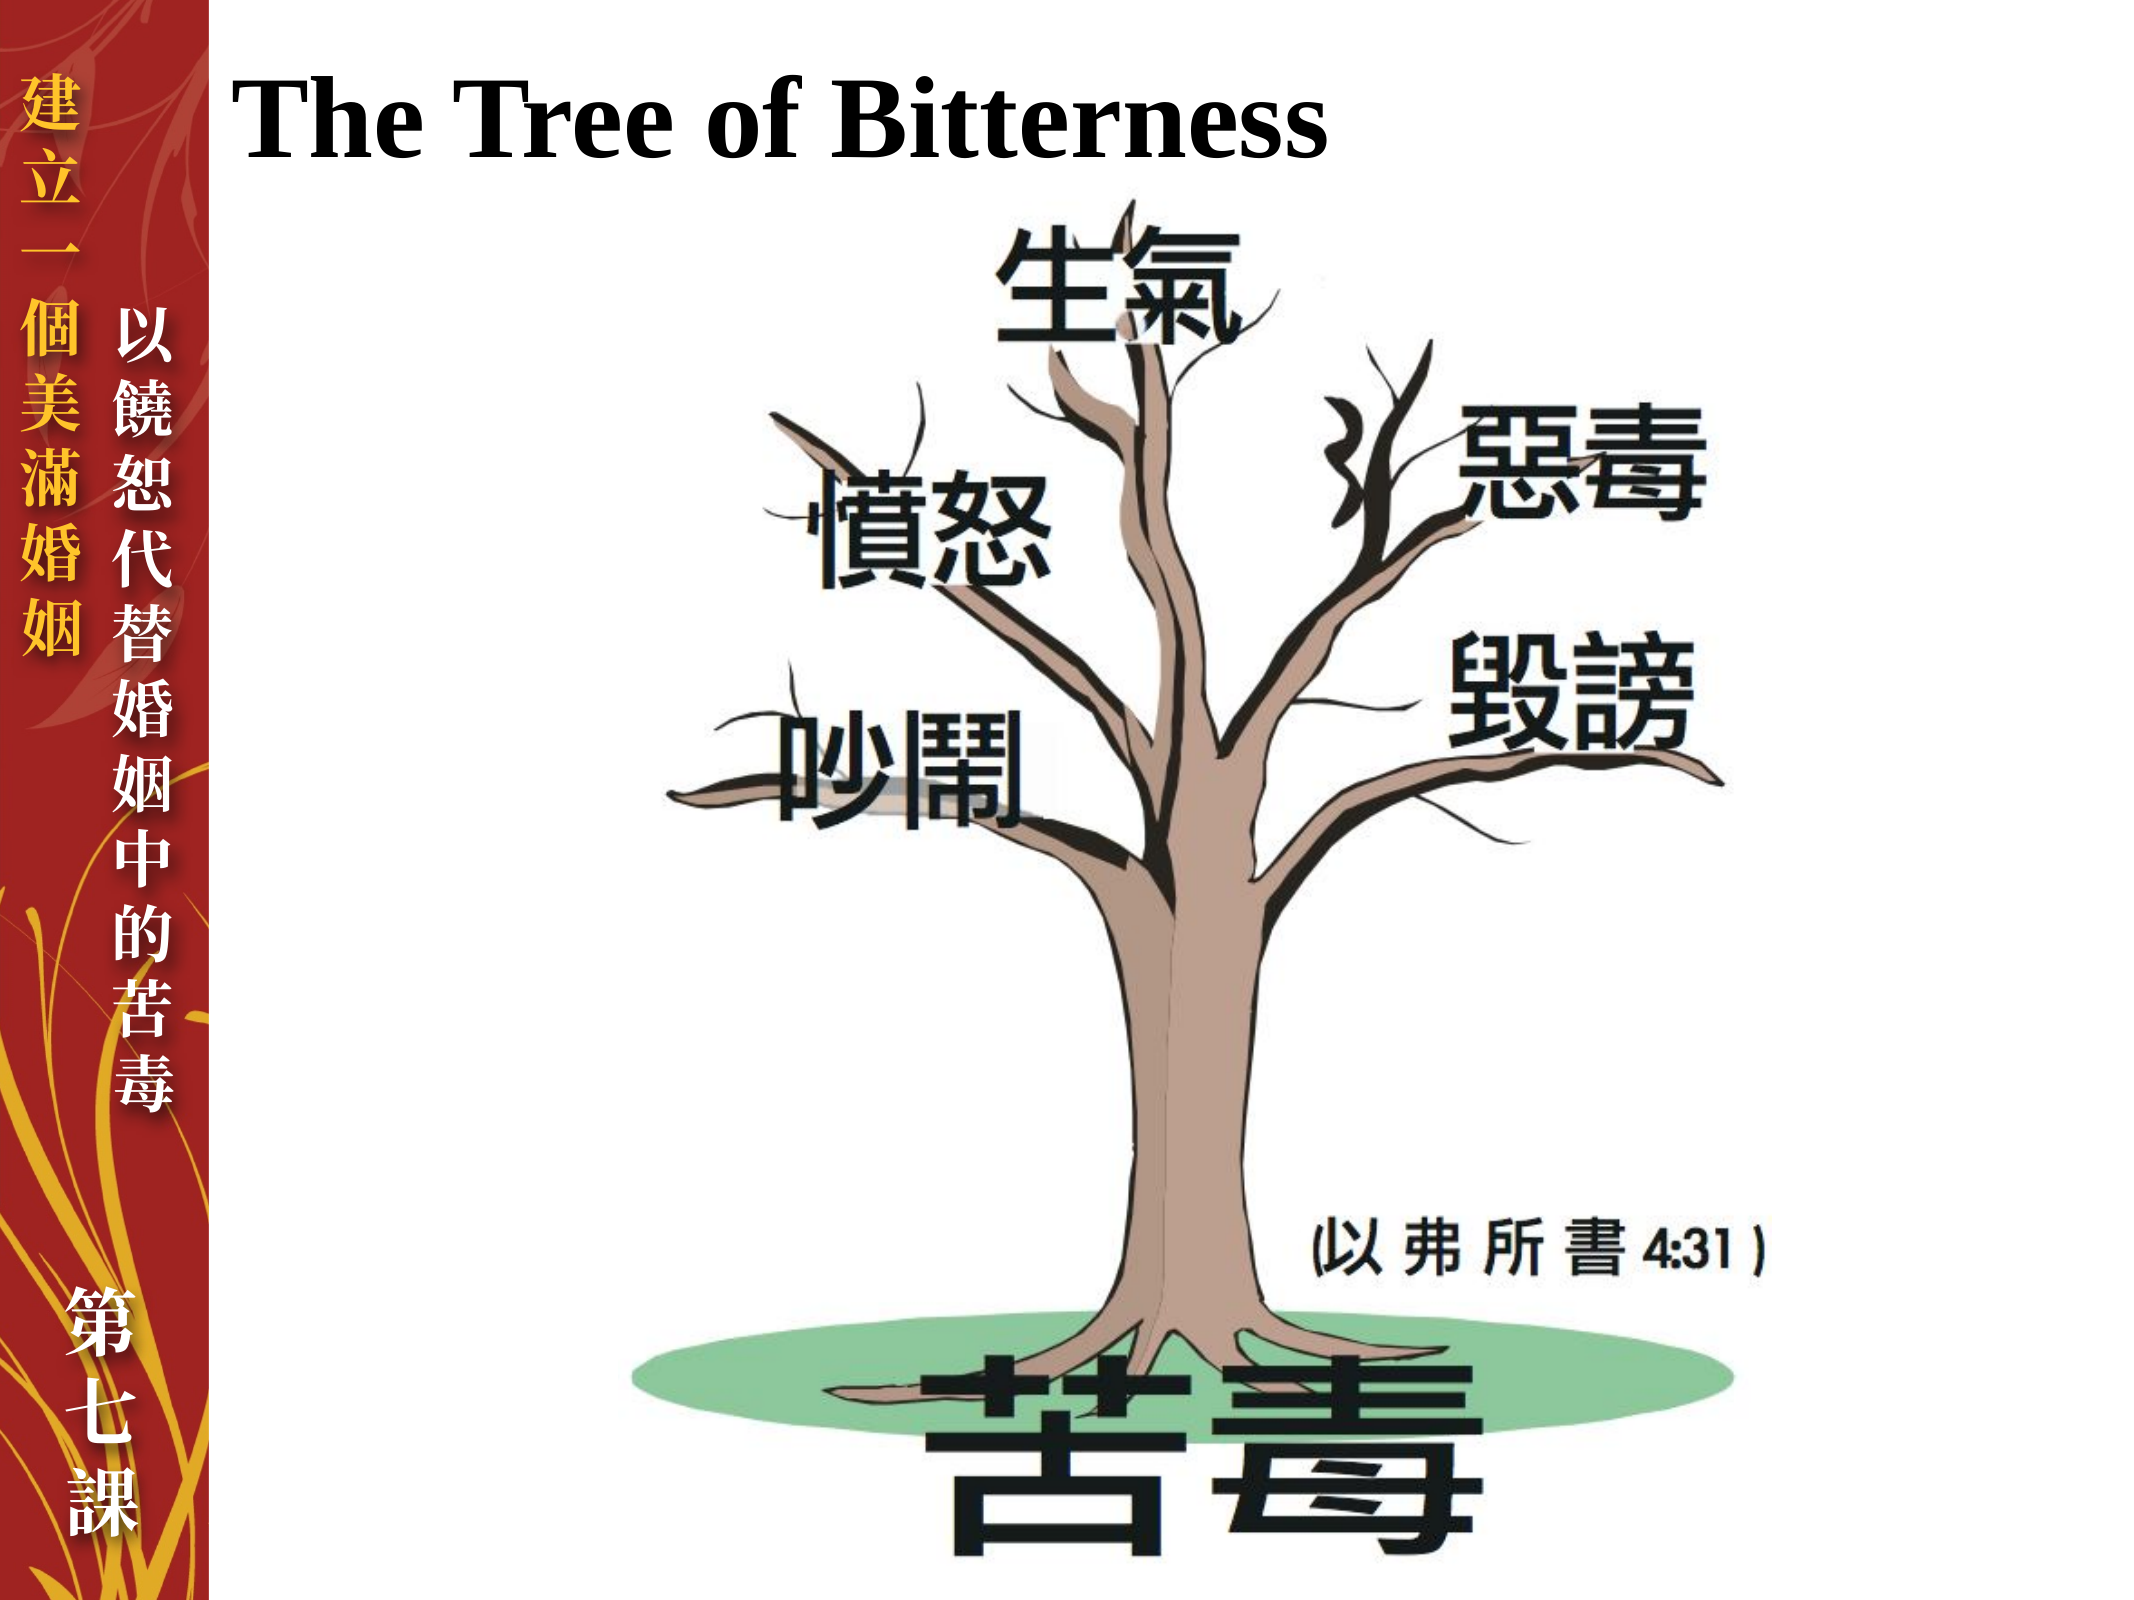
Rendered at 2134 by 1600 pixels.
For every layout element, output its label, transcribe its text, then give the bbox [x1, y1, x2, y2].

picture [618, 172, 1772, 1569]
title The Tree of Bitterness [230, 1, 1572, 222]
picture [0, 0, 208, 1600]
